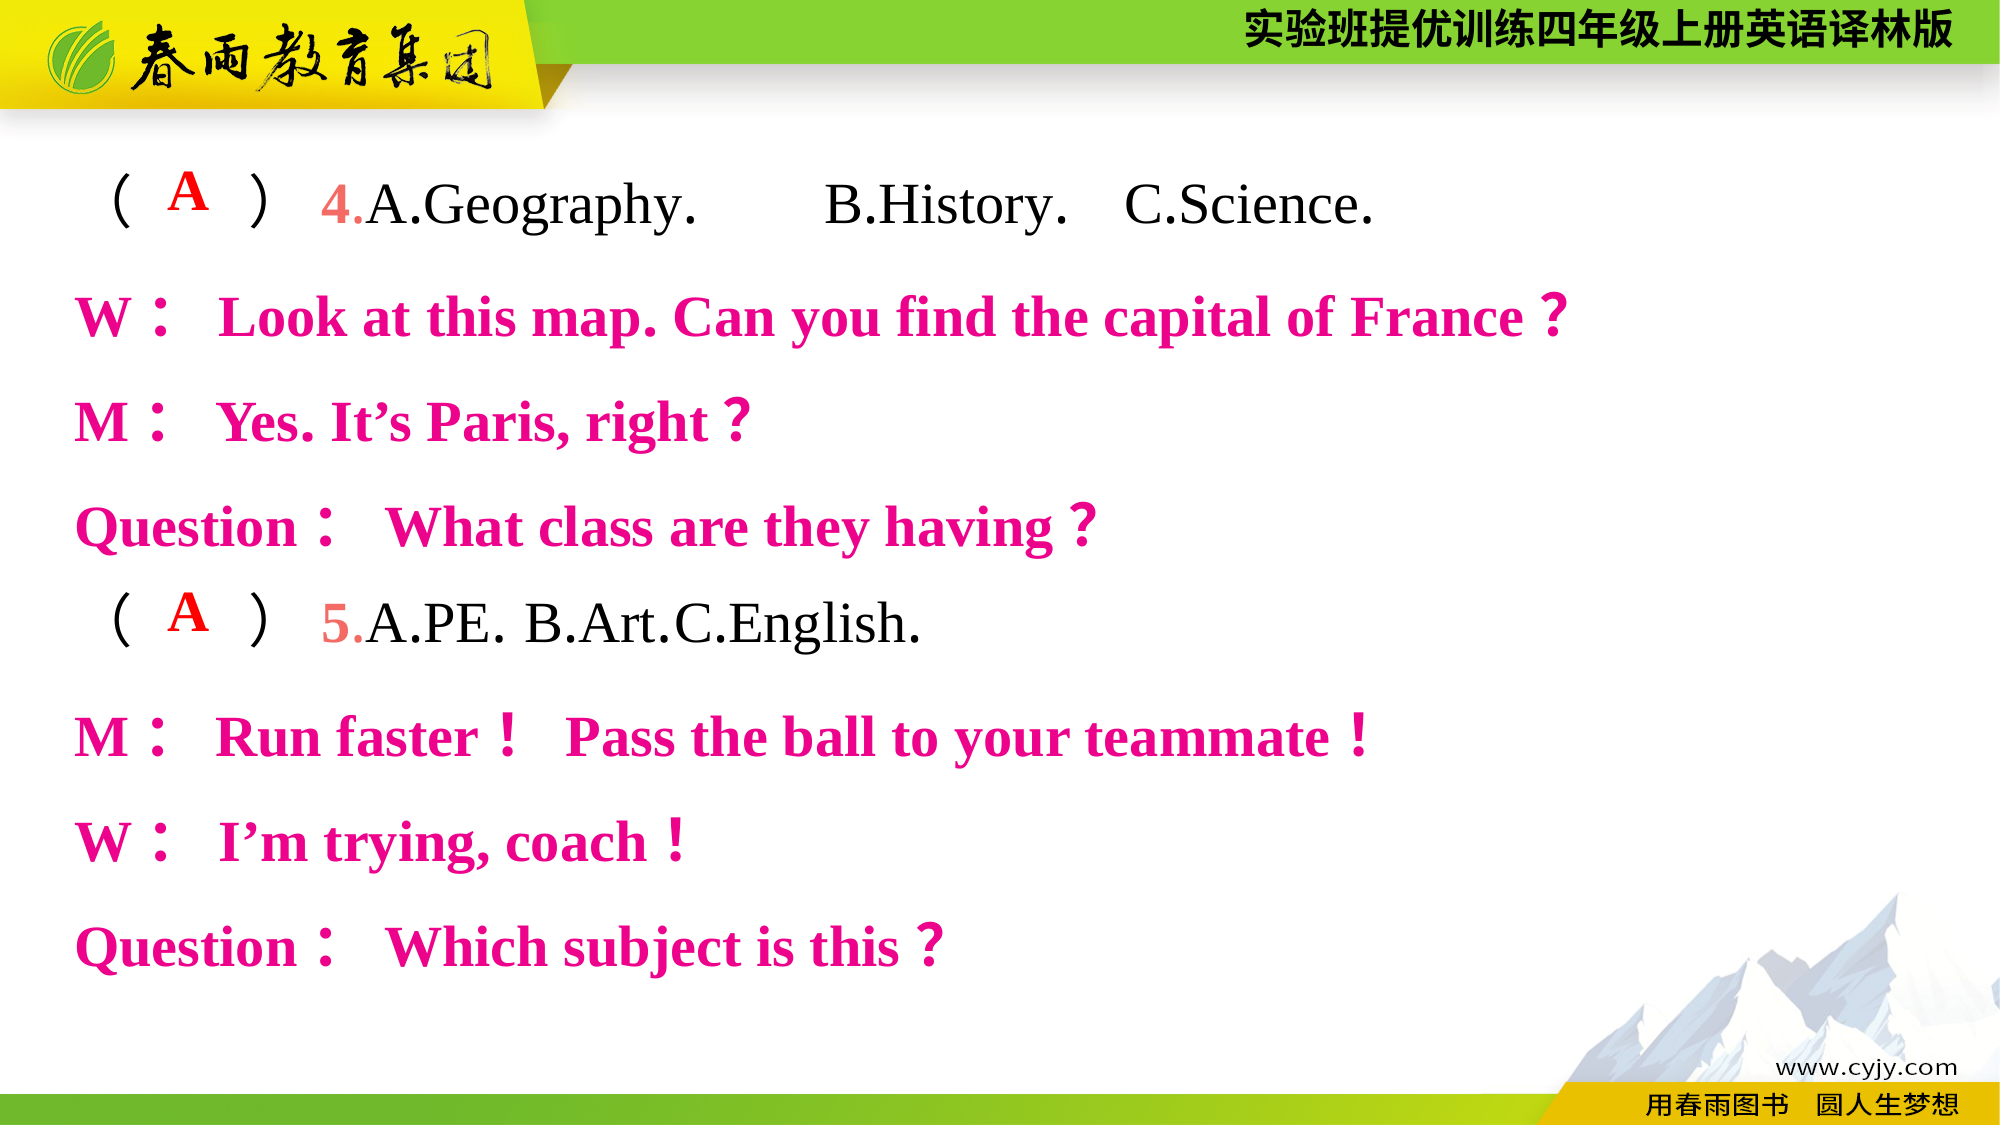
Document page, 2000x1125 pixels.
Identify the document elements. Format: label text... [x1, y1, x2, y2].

list （ ）4.A.Geography. B.History. C.Science. （ ）5.A.PE. B.Art. C.English. [59, 122, 1944, 235]
text_box M：Run faster！Pass the ball to your teammate！ W：I’m trying, coach！ Question：Which subject is this？ [59, 656, 1944, 986]
text_box W：Look at this map. Can you find the capital of France？ M：Yes. It’s Paris, right？ Question：What class are they having？ [59, 235, 1944, 566]
picture [0, 0, 2000, 1125]
text_box A [152, 145, 225, 230]
list （ ）4.A.Geography. B.History. C.Science. （ ）5.A.PE. B.Art. C.English. [59, 566, 1944, 656]
text_box A [152, 565, 225, 651]
